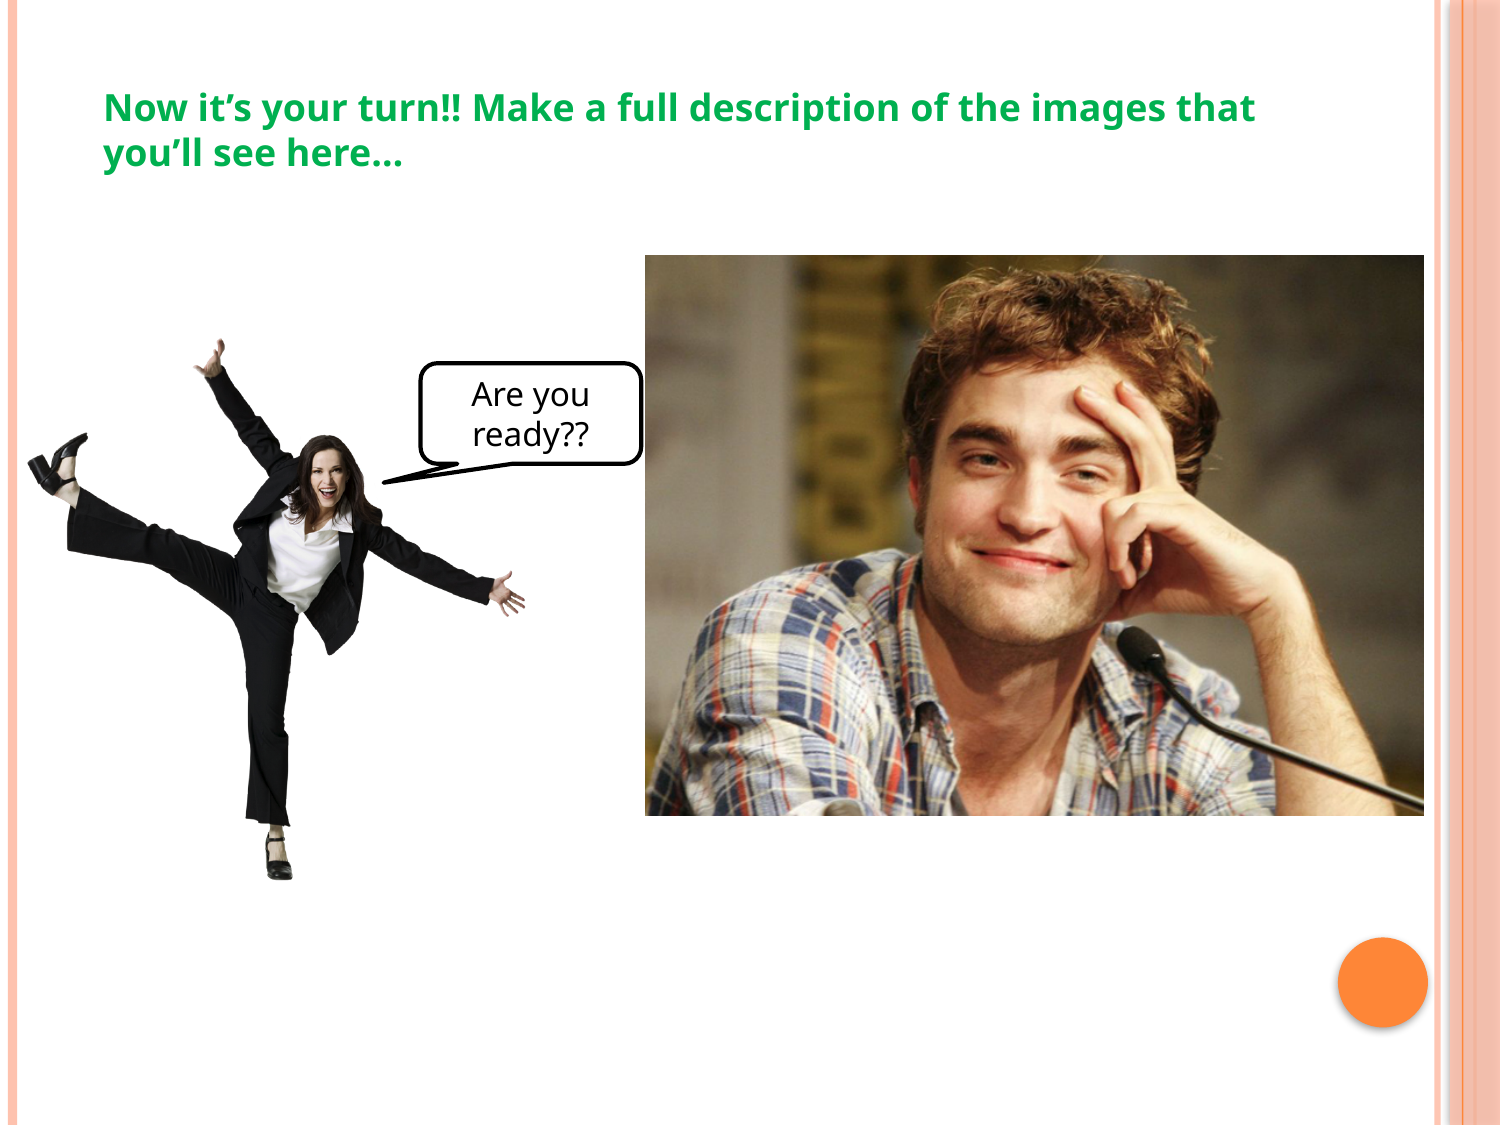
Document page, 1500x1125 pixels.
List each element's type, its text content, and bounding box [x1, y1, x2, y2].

picture [644, 254, 1424, 816]
text_box Now it’s your turn!! Make a full description of the images that you’ll see here… [88, 76, 1376, 182]
text_box Are you ready?? [541, 361, 638, 466]
picture [17, 328, 536, 891]
